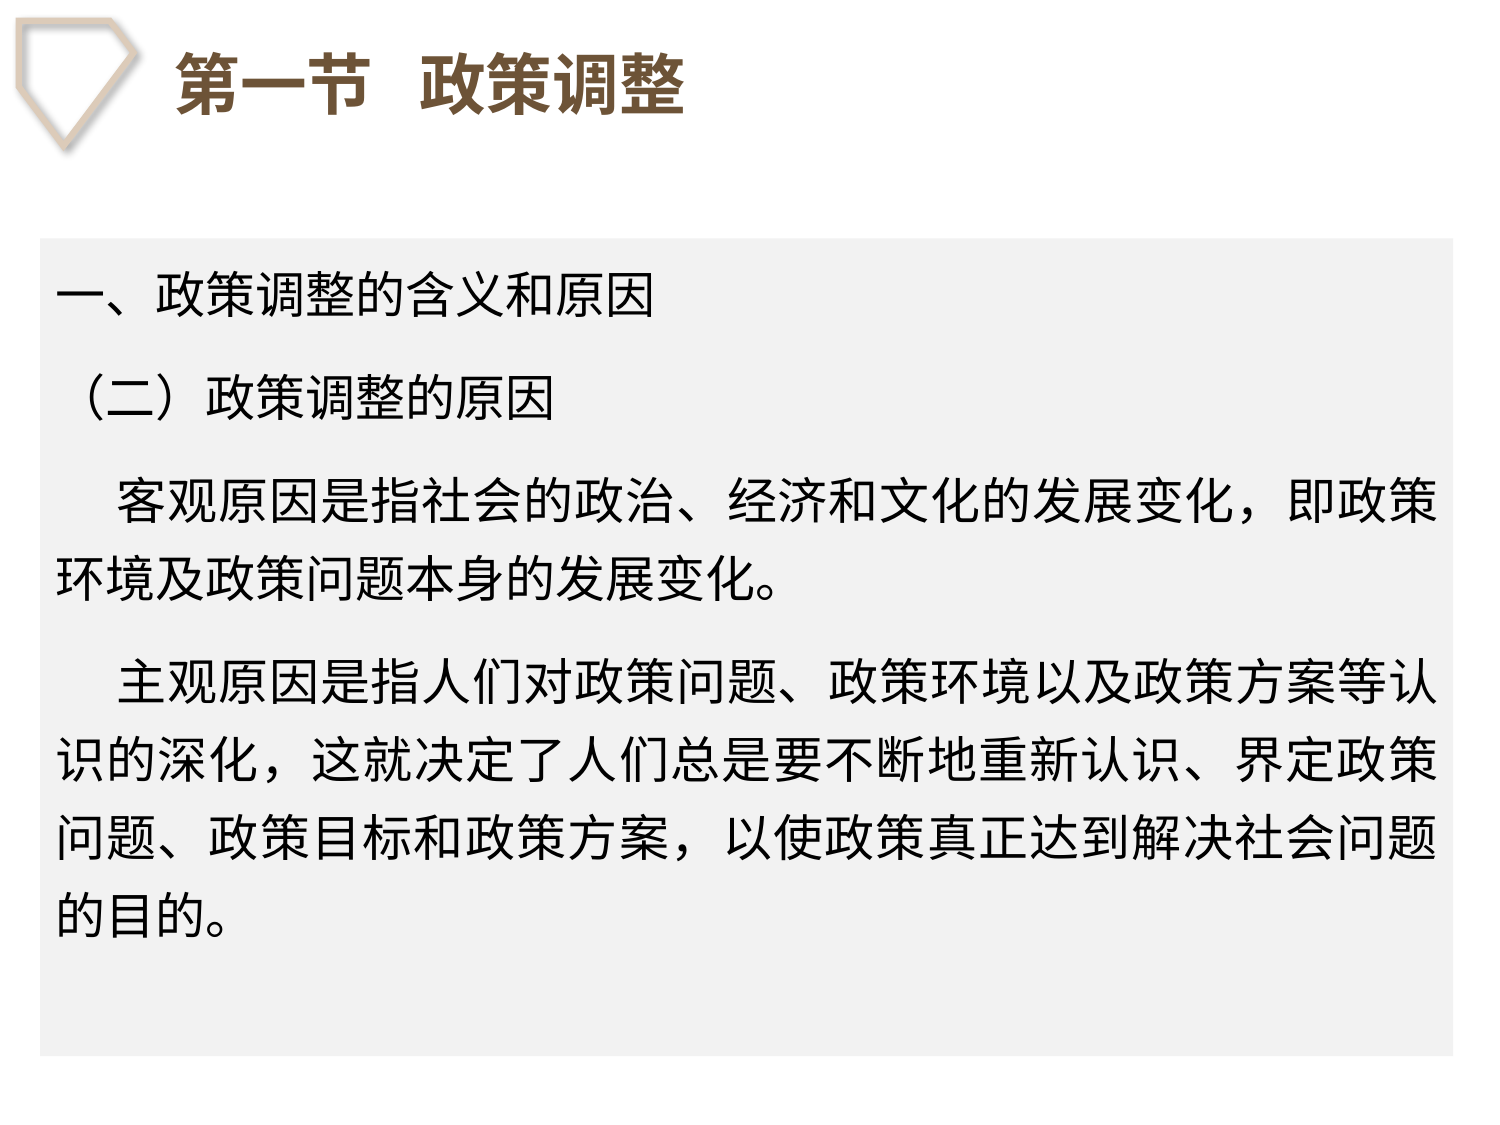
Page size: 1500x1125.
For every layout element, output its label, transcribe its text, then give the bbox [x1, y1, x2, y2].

list 一、政策调整的含义和原因 （二）政策调整的原因 客观原因是指社会的政治、经济和文化的发展变化，即政策环境及政策问题本身的发展变化。 主观原因是指人们对政策问题、政策环境以及政策方案等认识的深化，这就决定了人们总是要不断地重新认识、界定政策问题、政策目标和政策方案，以使政策真正达到解决社会问题的目的。 [40, 238, 1454, 1057]
title 第一节 政策调整 [158, 18, 1456, 159]
